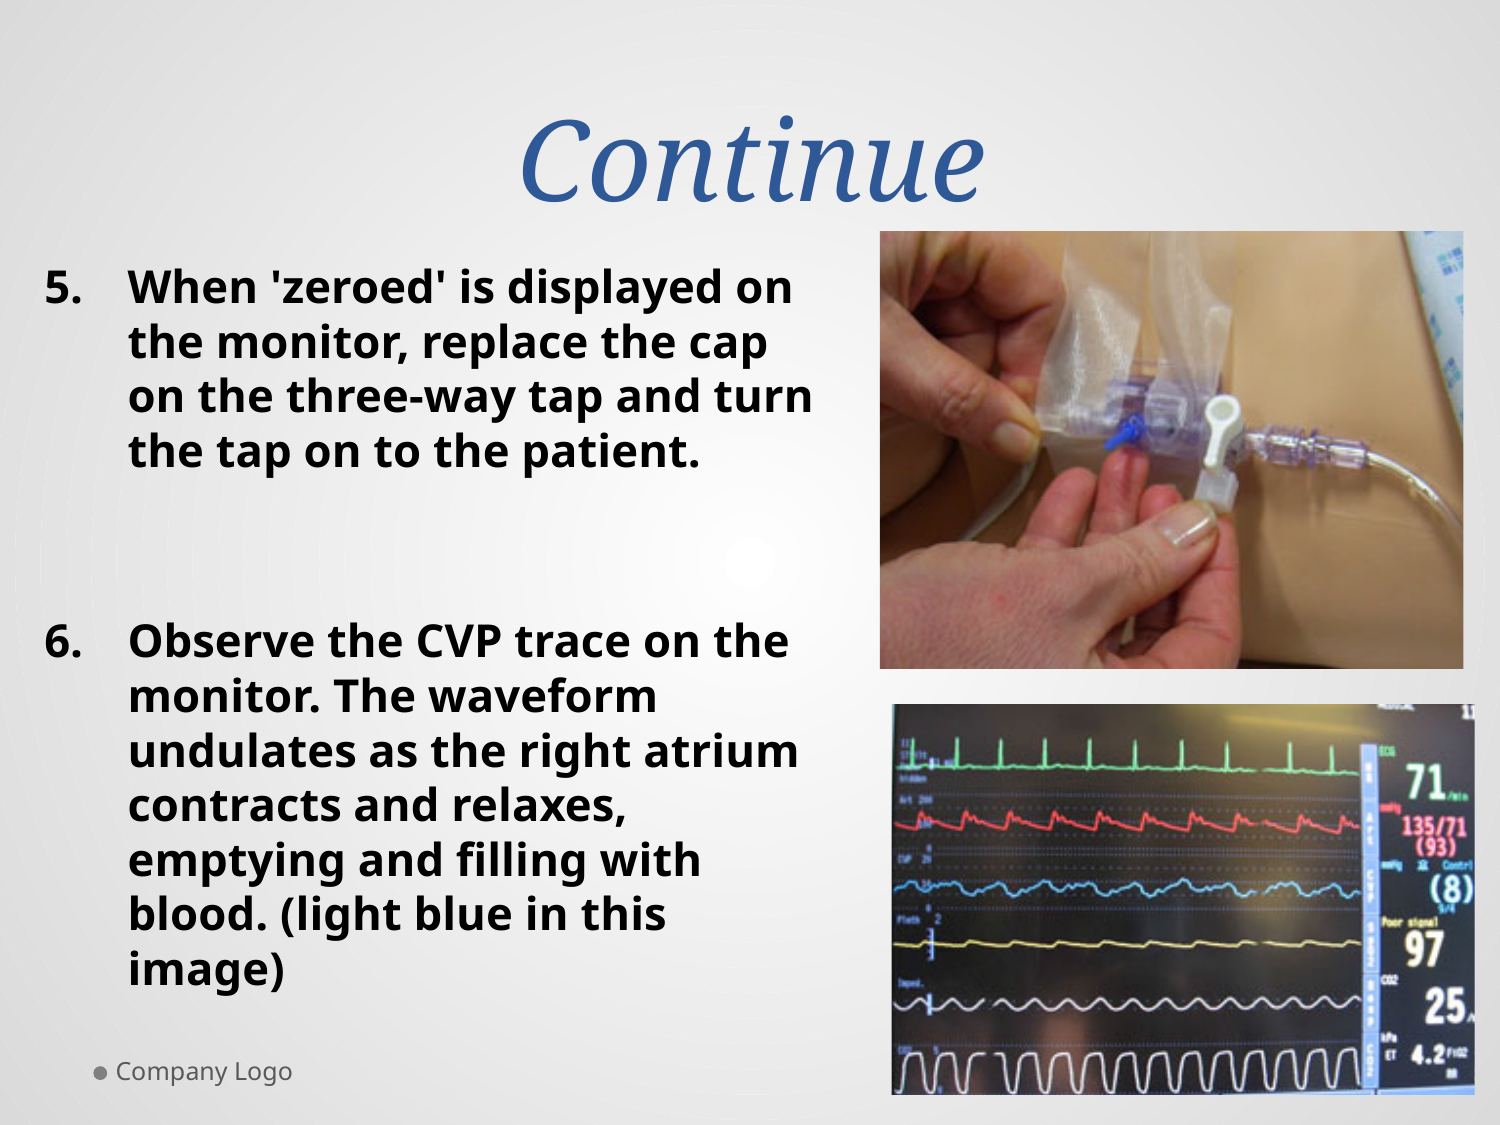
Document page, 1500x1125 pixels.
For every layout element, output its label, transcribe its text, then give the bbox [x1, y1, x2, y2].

title Continue [76, 59, 1427, 232]
list When 'zeroed' is displayed on the monitor, replace the cap on the three-way tap and turn the tap on to the patient. Observe the CVP trace on the monitor. The waveform undulates as the right atrium contracts and relaxes, emptying and filling with blood. (light blue in this image) [29, 250, 833, 1035]
footer Company Logo [108, 1042, 576, 1103]
picture [879, 231, 1464, 670]
picture [891, 703, 1475, 1095]
